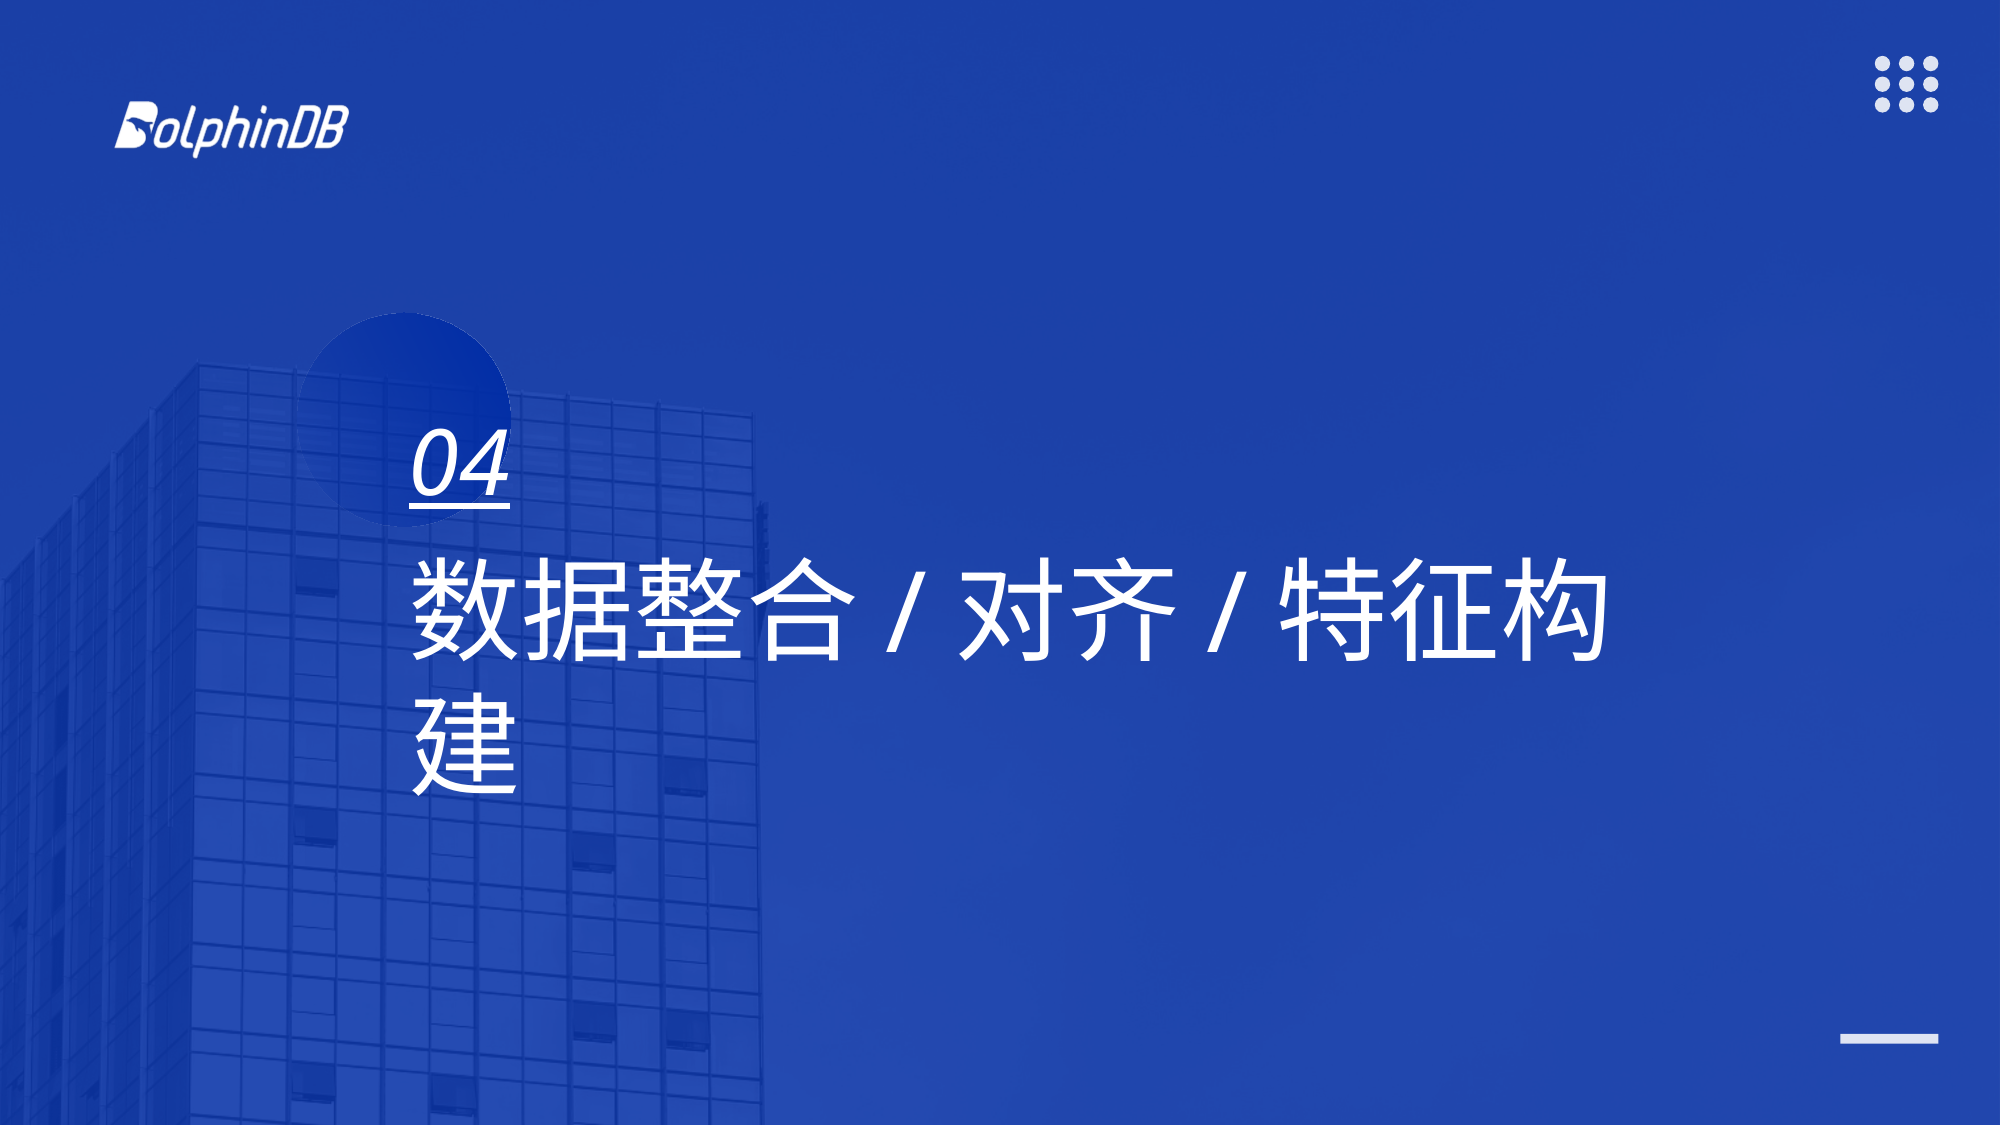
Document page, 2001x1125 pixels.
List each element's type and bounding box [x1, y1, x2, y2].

picture [0, 0, 2000, 1125]
text_box [1874, 55, 1939, 113]
